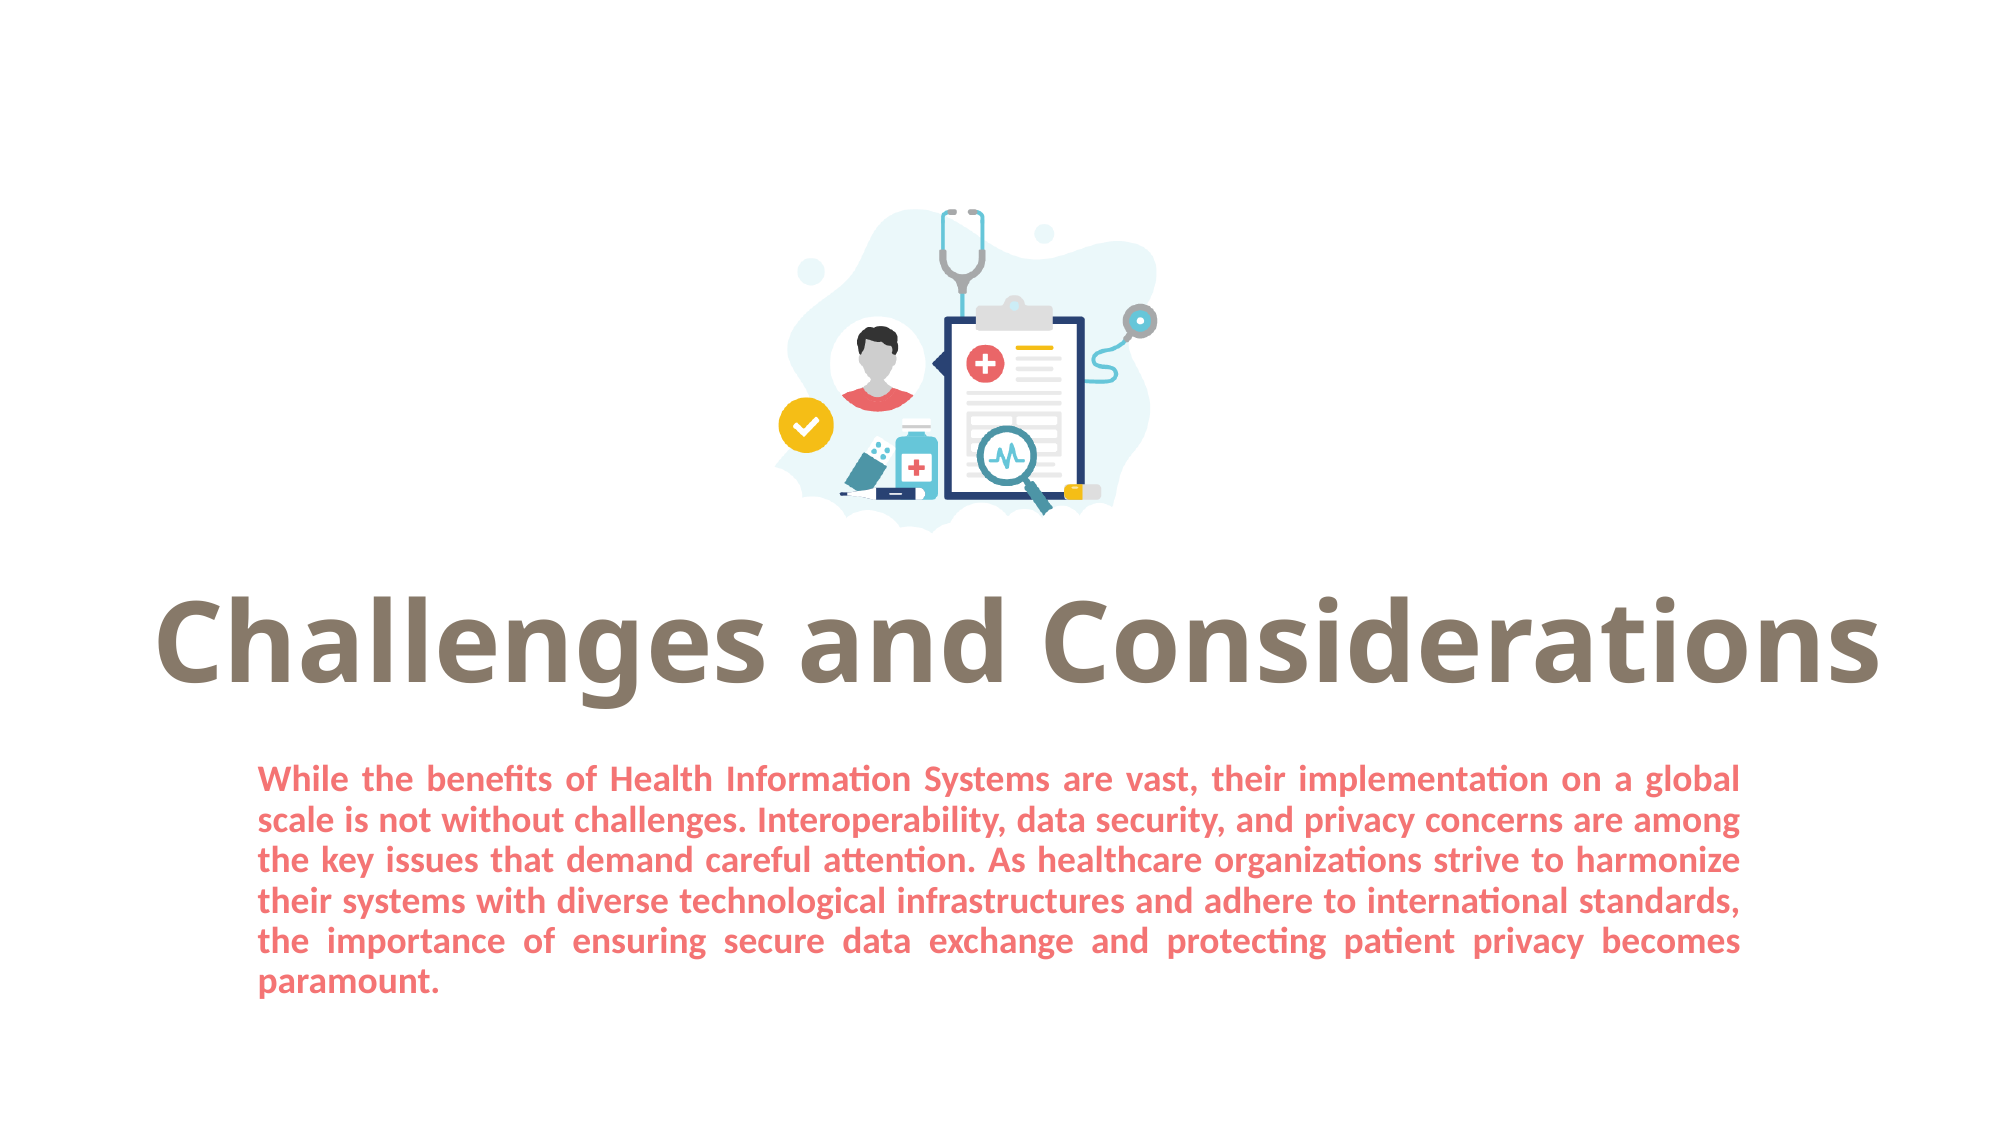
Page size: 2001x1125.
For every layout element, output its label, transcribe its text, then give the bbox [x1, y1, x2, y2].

picture [625, 193, 1304, 540]
list While the benefits of Health Information Systems are vast, their implementation on a global scale is not without challenges. Interoperability, data security, and privacy concerns are among the key issues that demand careful attention. As healthcare organizations strive to harmonize their systems with diverse technological infrastructures and adhere to international standards, the importance of ensuring secure data exchange and protecting patient privacy becomes paramount. [242, 751, 1758, 883]
title Challenges and Considerations [35, 539, 2000, 715]
